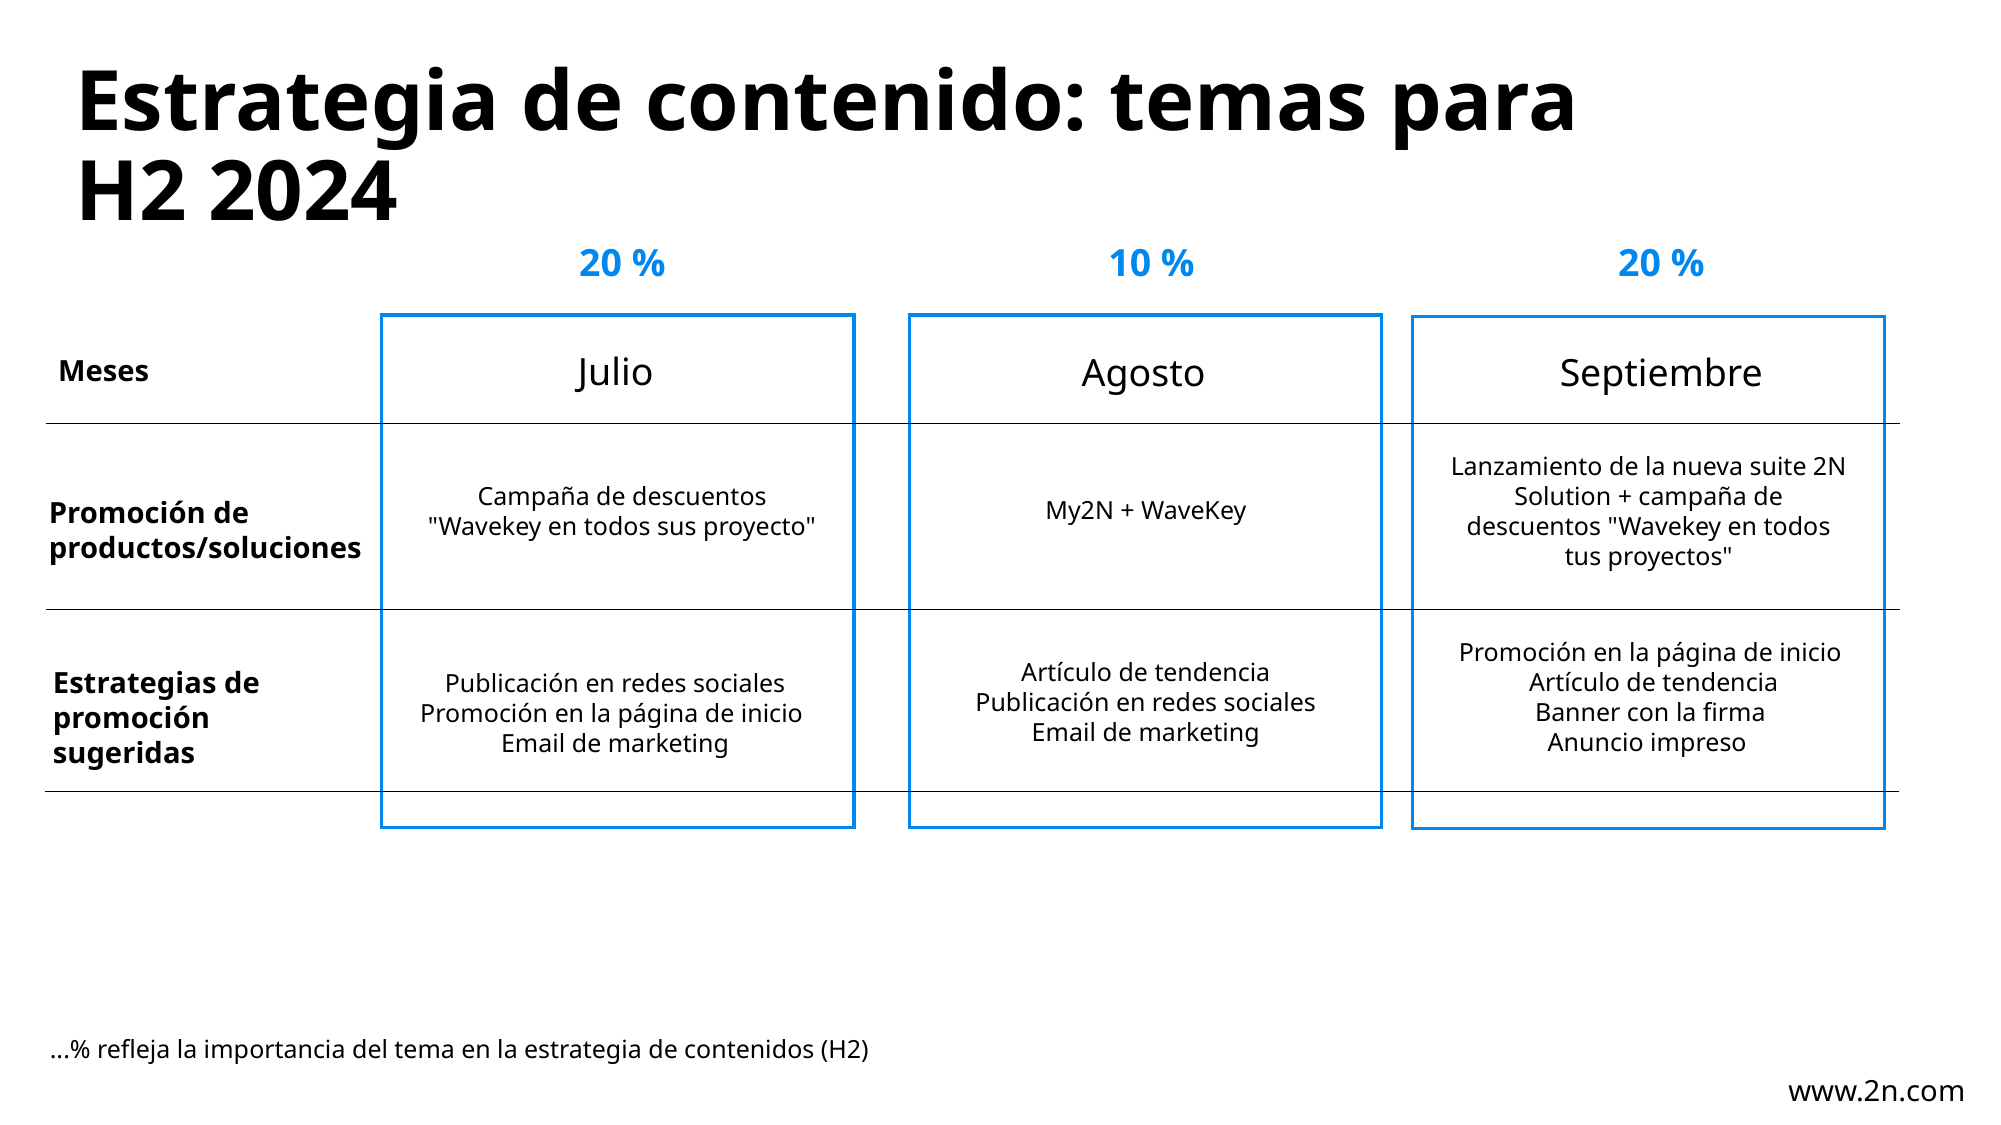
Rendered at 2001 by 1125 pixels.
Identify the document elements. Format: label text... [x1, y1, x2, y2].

text_box Artículo de tendencia Publicación en redes sociales Email de marketing [913, 648, 1379, 754]
text_box [909, 314, 1383, 423]
text_box Publicación en redes sociales Promoción en la página de inicio Email de marketing [411, 659, 848, 765]
text_box [909, 610, 1383, 791]
text_box [1412, 792, 1886, 829]
text_box Promoción de productos/soluciones [34, 486, 408, 572]
text_box Campaña de descuentos "Wavekey en todos sus proyecto" [405, 473, 840, 548]
text_box [381, 610, 855, 791]
text_box 20 % [1508, 231, 1815, 292]
text_box My2N + WaveKey [928, 487, 1364, 532]
text_box 10 % [998, 231, 1305, 292]
text_box Estrategias de promoción sugeridas [37, 656, 411, 777]
text_box [909, 424, 1383, 609]
text_box ...% refleja la importancia del tema en la estrategia de contenidos (H2) [34, 1025, 1947, 1125]
text_box [381, 424, 855, 609]
text_box [909, 792, 1383, 828]
text_box [381, 314, 855, 423]
text_box [1412, 424, 1886, 609]
text_box [1412, 315, 1886, 423]
text_box Julio [487, 340, 744, 401]
text_box Septiembre [1533, 341, 1790, 402]
text_box Lanzamiento de la nueva suite 2N Solution + campaña de descuentos "Wavekey en todos tus proyectos" [1431, 442, 1867, 608]
text_box Promoción en la página de inicio Artículo de tendencia Banner con la firma Anuncio impreso [1421, 628, 1886, 764]
text_box [1412, 610, 1886, 791]
text_box 20 % [469, 231, 776, 292]
text_box Agosto [1015, 341, 1272, 402]
text_box [381, 792, 855, 828]
text_box Meses [43, 345, 417, 395]
